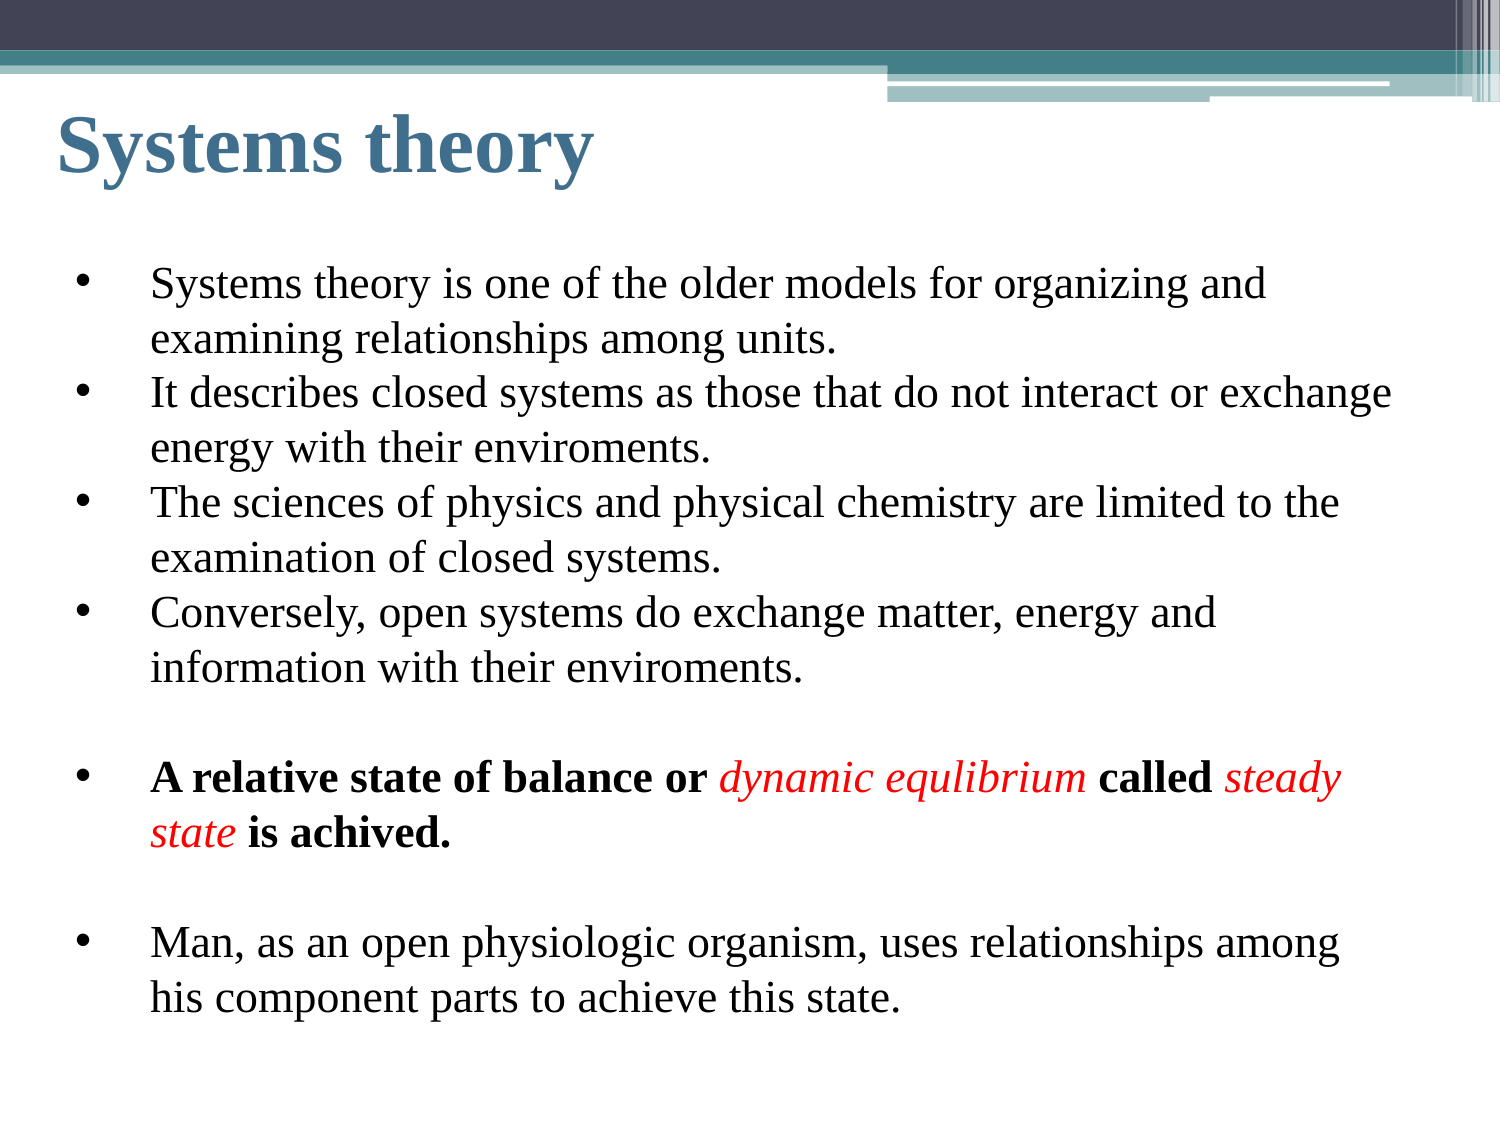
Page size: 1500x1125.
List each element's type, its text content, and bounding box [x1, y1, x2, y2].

title Systems theory [56, 88, 1444, 194]
list Systems theory is one of the older models for organizing and examining relationships among units. It describes closed systems as those that do not interact or exchange energy with their enviroments. The sciences of physics and physical chemistry are limited to the examination of closed systems. Conversely, open systems do exchange matter, energy and information with their enviroments. A relative state of balance or dynamic equlibrium called steady state is achived. Man, as an open physiologic organism, uses relationships among his component parts to achieve this state. [75, 252, 1400, 1101]
